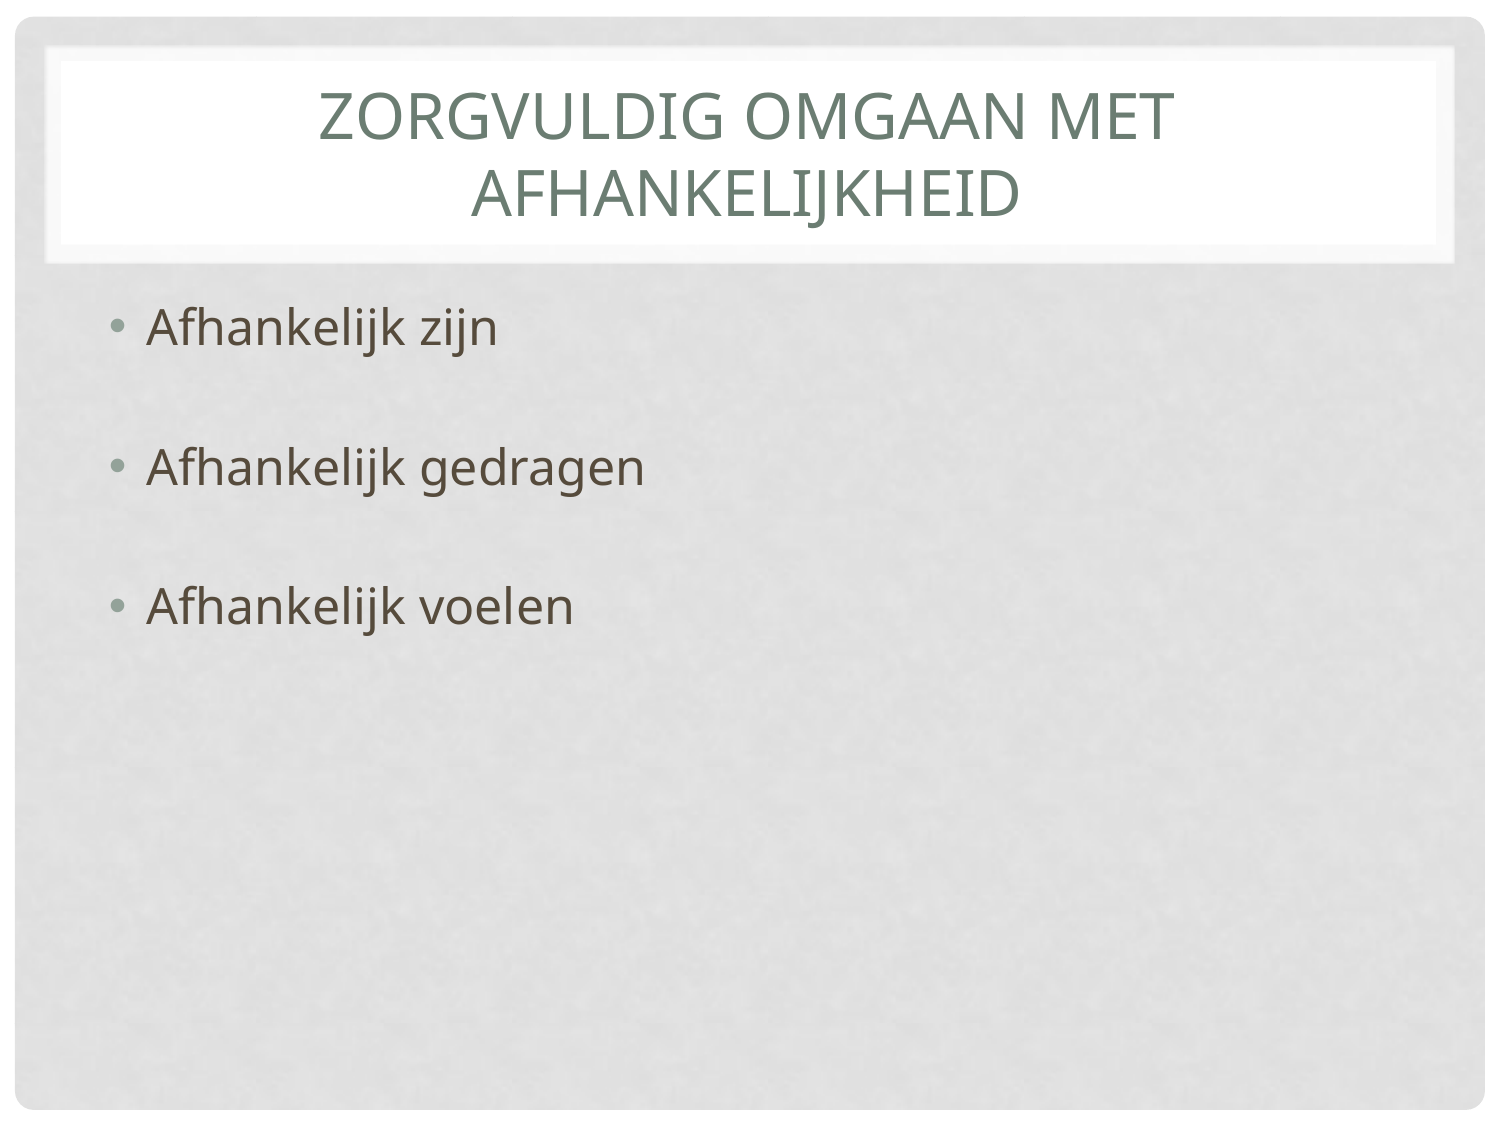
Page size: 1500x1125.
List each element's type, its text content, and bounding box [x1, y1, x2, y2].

title Zorgvuldig omgaan met afhankelijkheid [69, 66, 1425, 238]
list Afhankelijk zijn Afhankelijk gedragen Afhankelijk voelen [75, 287, 1425, 1005]
